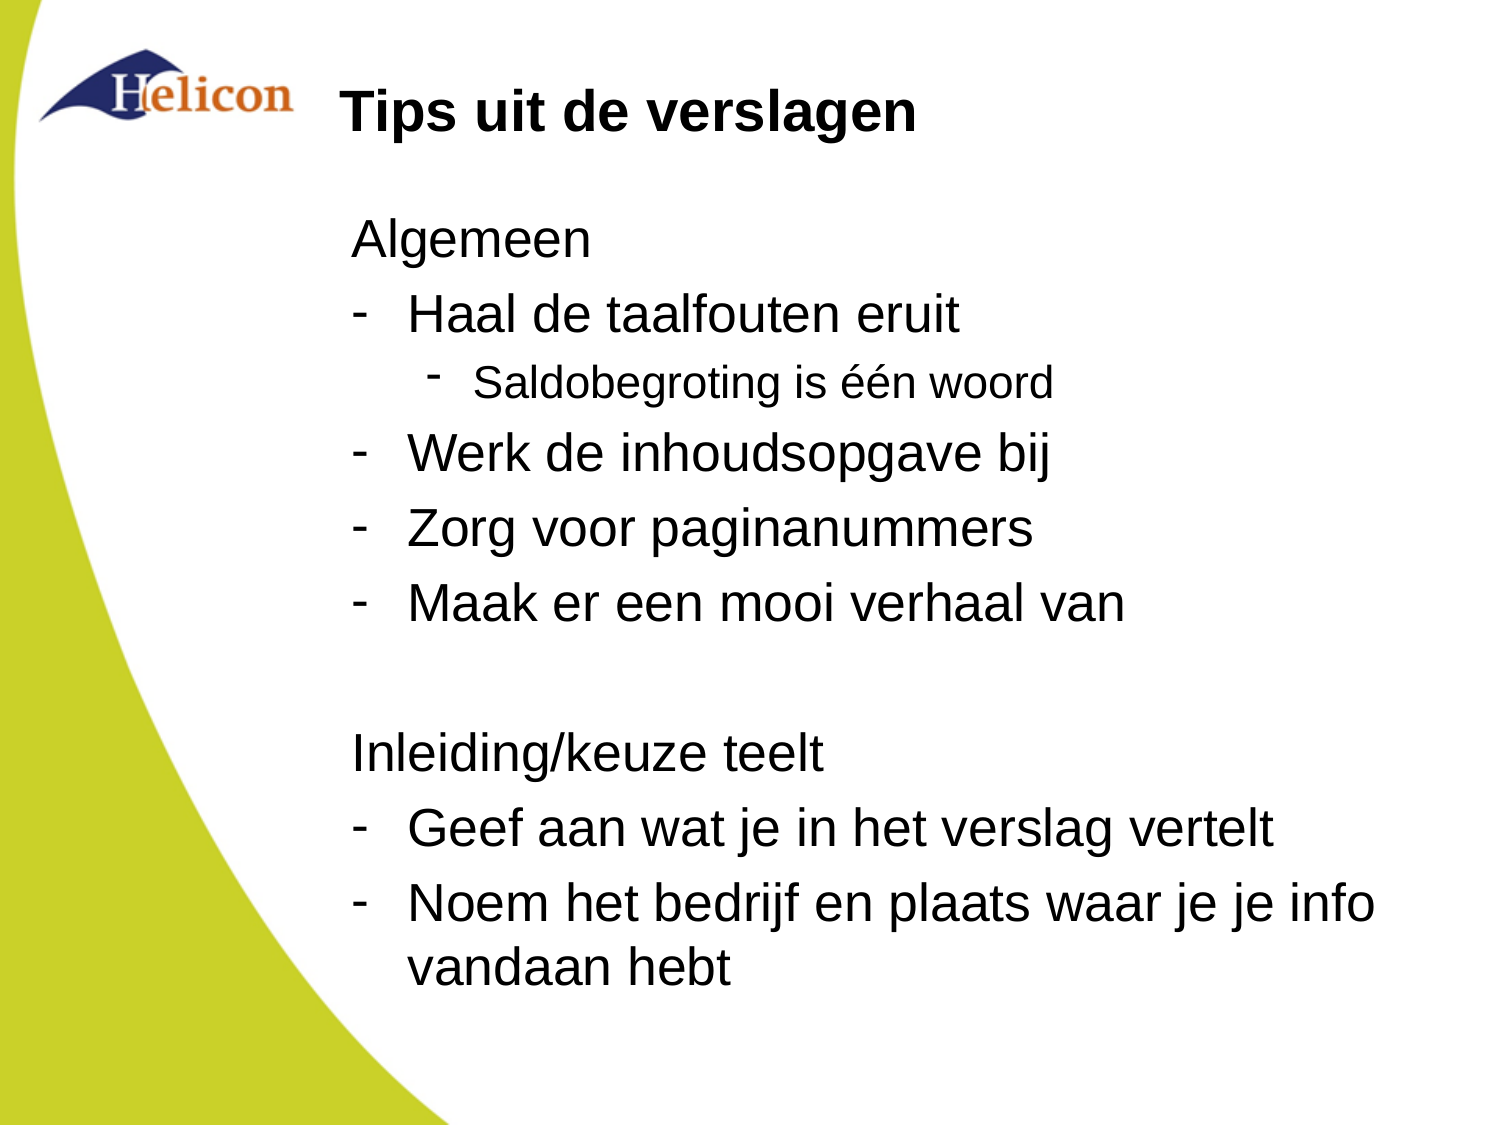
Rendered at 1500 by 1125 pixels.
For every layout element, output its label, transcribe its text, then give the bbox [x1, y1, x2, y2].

picture [0, 0, 1500, 1125]
title Tips uit de verslagen [324, 54, 1415, 161]
list Algemeen Haal de taalfouten eruit Saldobegroting is één woord Werk de inhoudsopgave bij Zorg voor paginanummers Maak er een mooi verhaal van Inleiding/keuze teelt Geef aan wat je in het verslag vertelt Noem het bedrijf en plaats waar je je info vandaan hebt [336, 196, 1425, 1005]
